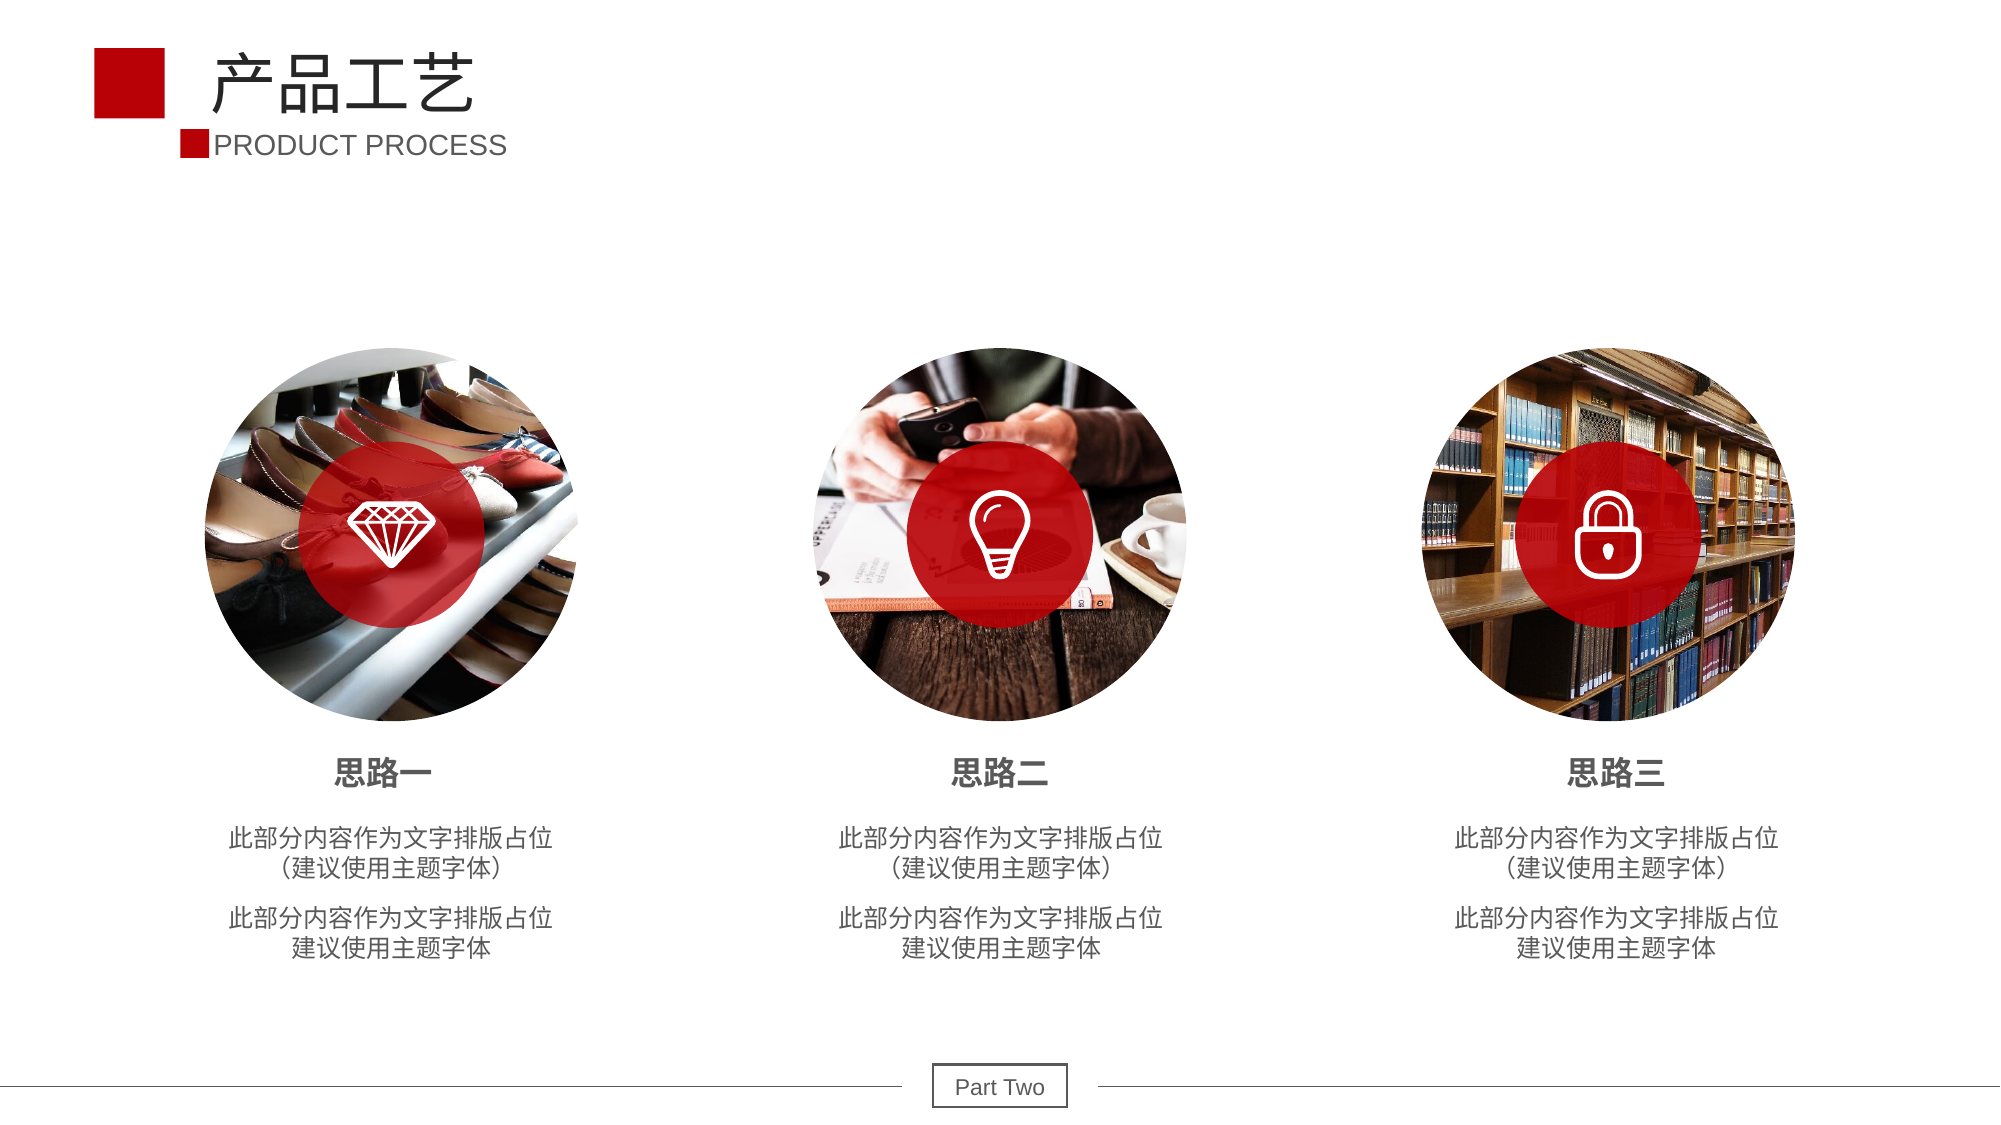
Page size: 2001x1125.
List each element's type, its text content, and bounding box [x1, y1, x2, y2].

text_box 思路二 [935, 744, 1065, 800]
picture [813, 348, 1187, 722]
text_box PRODUCT PROCESS [198, 118, 523, 169]
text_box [0, 1064, 2000, 1108]
text_box 产品工艺 [195, 34, 732, 129]
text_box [298, 441, 485, 628]
picture [1421, 348, 1795, 722]
text_box 此部分内容作为文字排版占位（建议使用主题字体） 此部分内容作为文字排版占位建议使用主题字体 [1430, 814, 1804, 917]
text_box [93, 47, 166, 119]
text_box 思路三 [1552, 744, 1682, 800]
picture [204, 348, 579, 722]
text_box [1515, 441, 1702, 628]
text_box 此部分内容作为文字排版占位（建议使用主题字体） 此部分内容作为文字排版占位建议使用主题字体 [204, 814, 579, 917]
text_box 思路一 [318, 744, 448, 800]
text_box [906, 441, 1094, 628]
text_box 此部分内容作为文字排版占位（建议使用主题字体） 此部分内容作为文字排版占位建议使用主题字体 [814, 814, 1189, 917]
text_box [179, 128, 198, 159]
